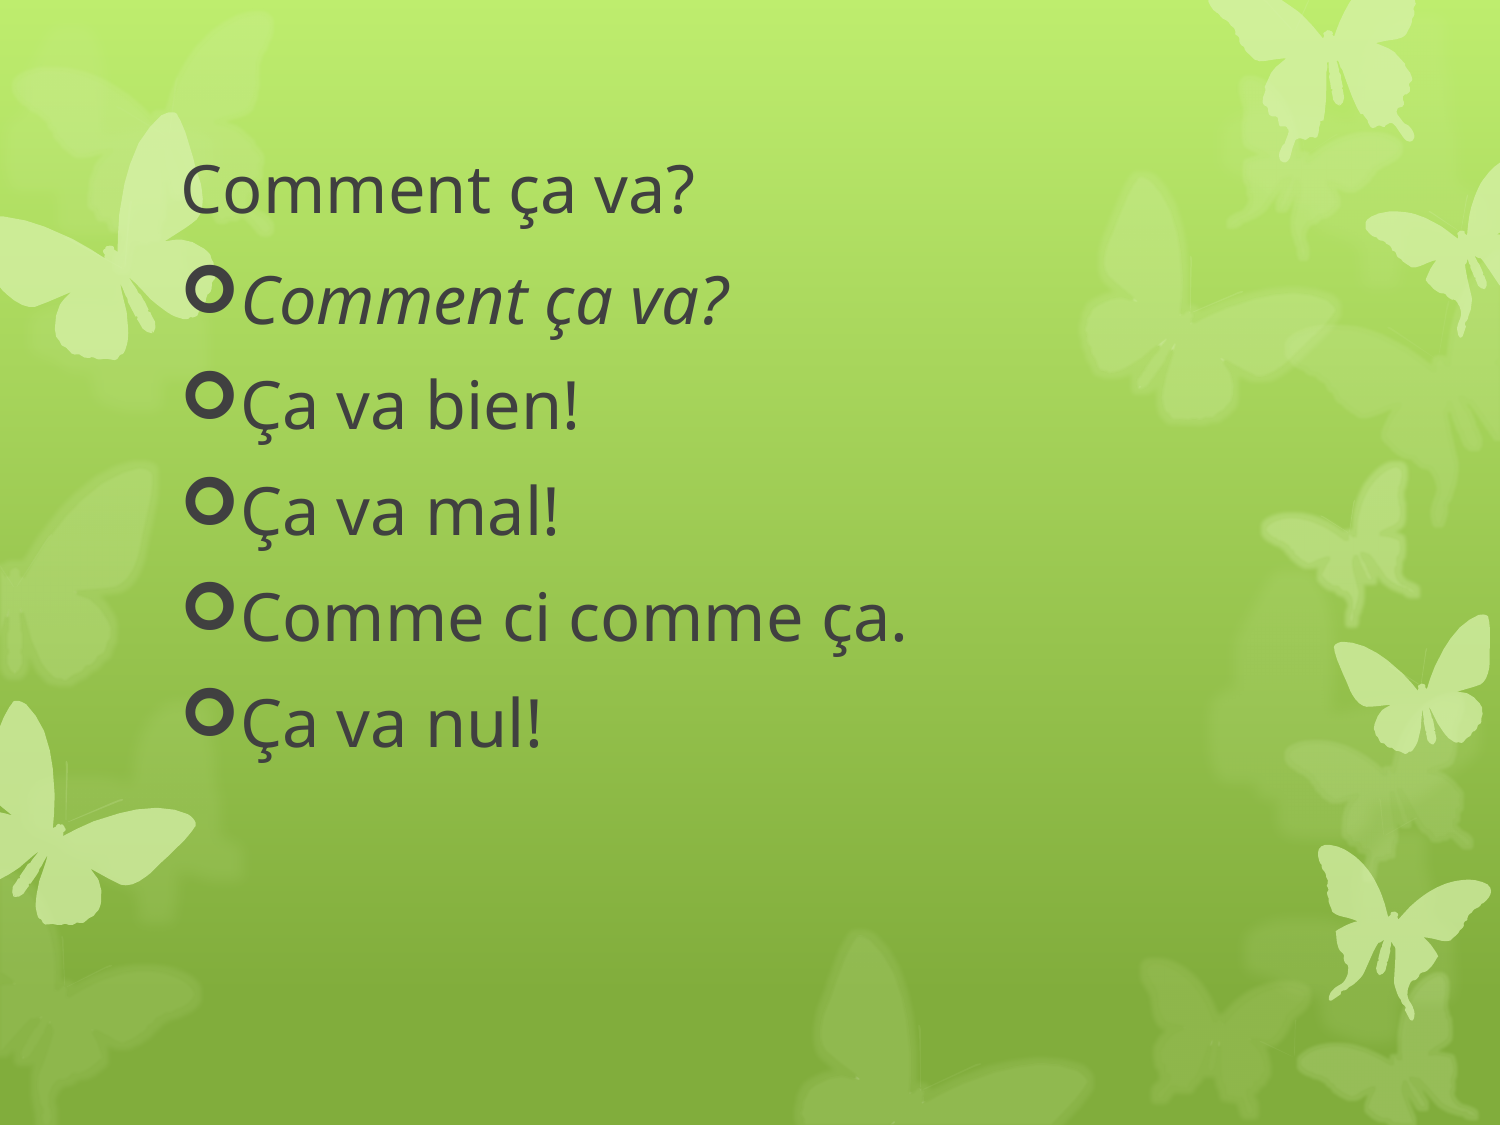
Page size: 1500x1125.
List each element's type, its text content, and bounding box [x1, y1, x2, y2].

title Comment ça va? [165, 110, 1335, 249]
list Comment ça va? Ça va bien! Ça va mal! Comme ci comme ça. Ça va nul! [165, 249, 1400, 1088]
